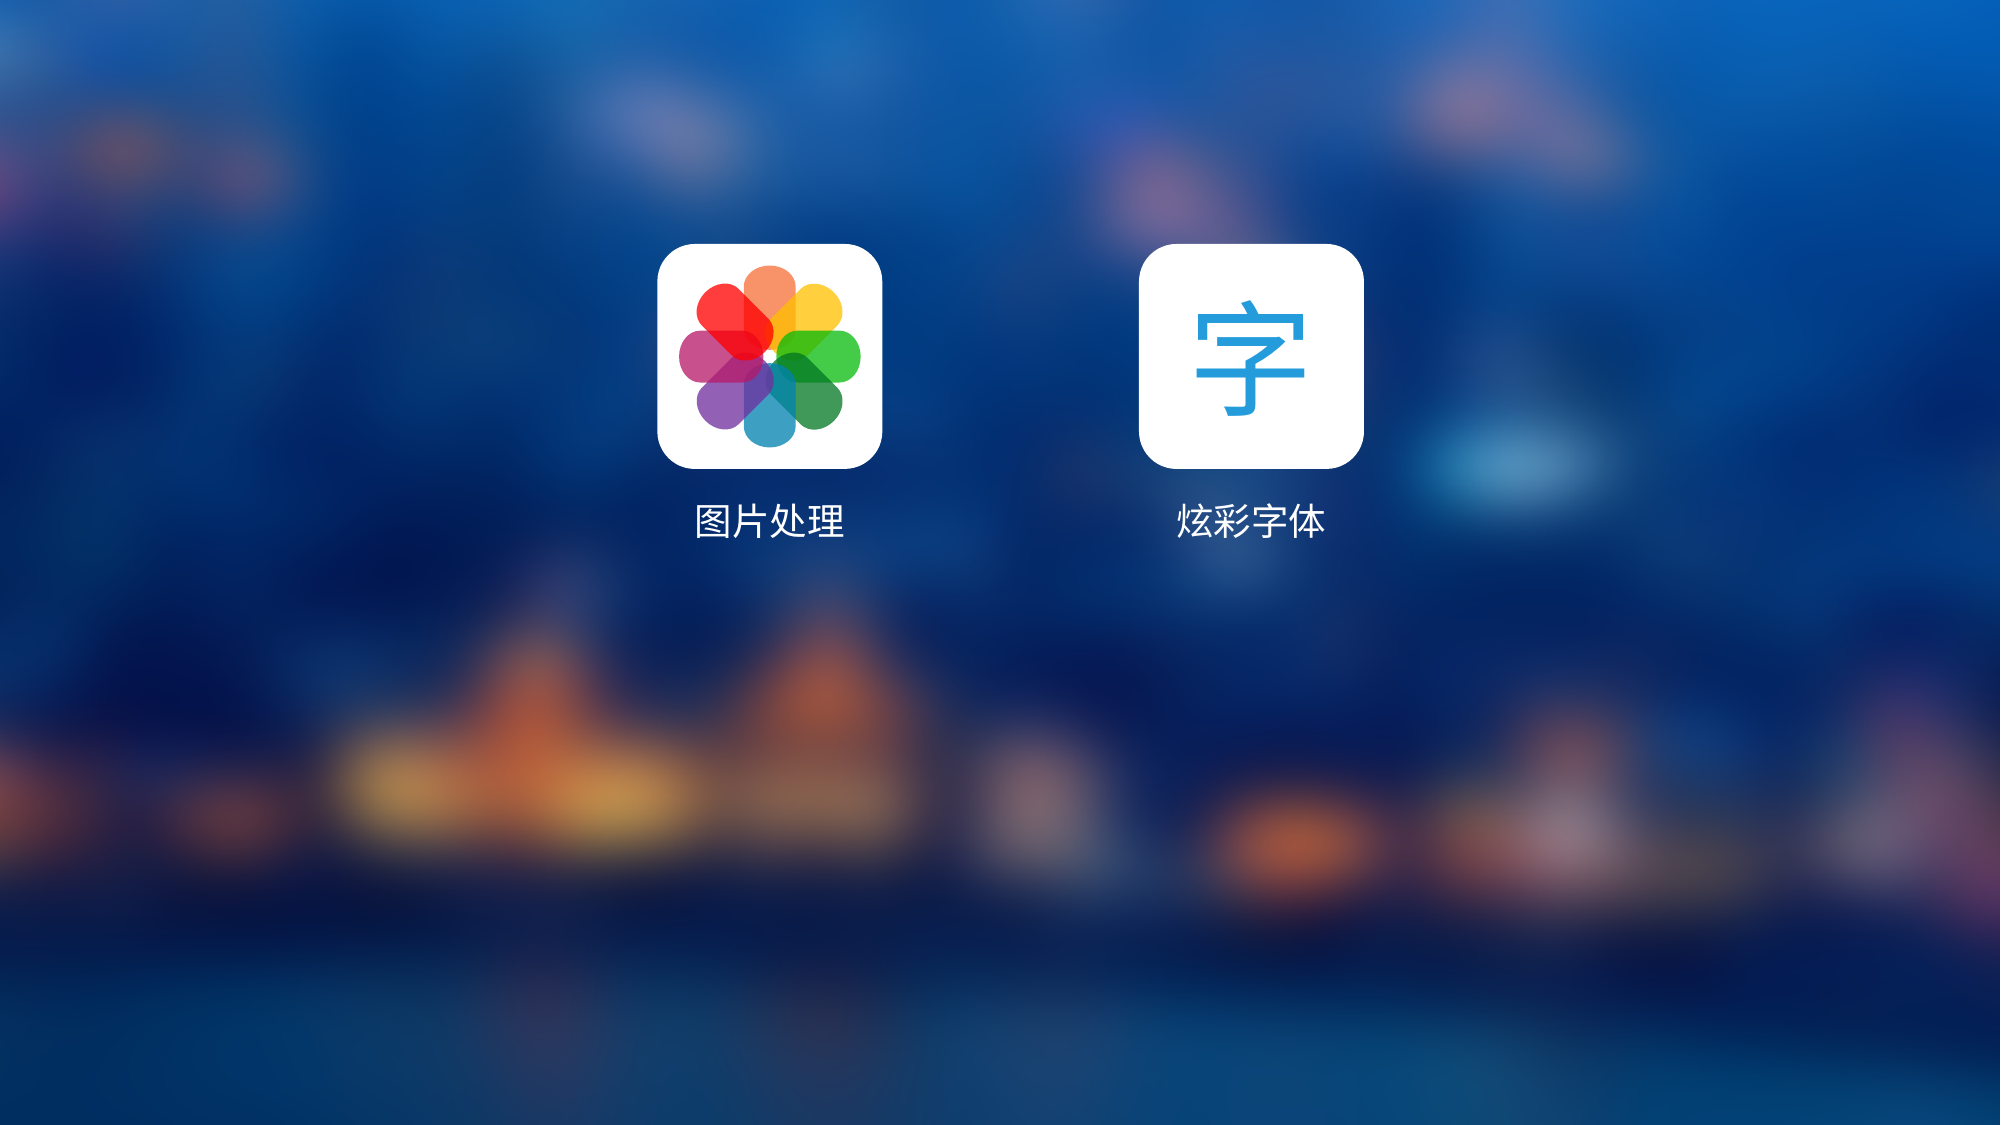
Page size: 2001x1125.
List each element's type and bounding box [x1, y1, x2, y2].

text_box [1138, 243, 1364, 552]
picture [0, 0, 2000, 1125]
text_box [657, 243, 883, 552]
